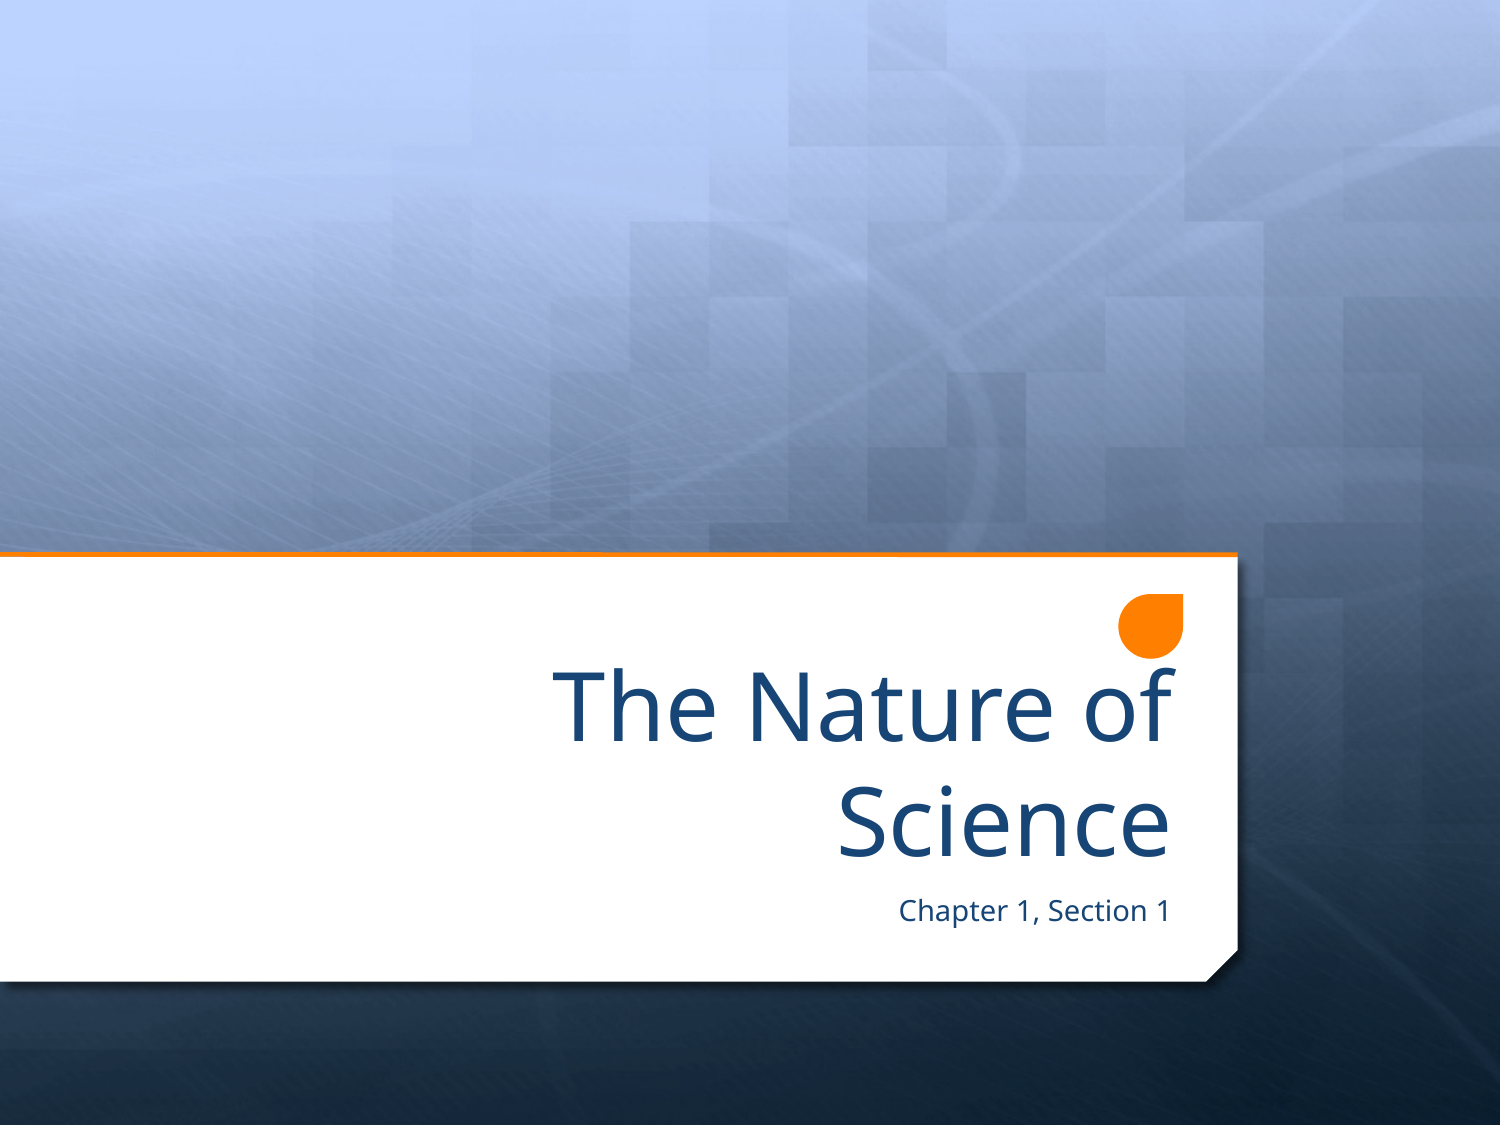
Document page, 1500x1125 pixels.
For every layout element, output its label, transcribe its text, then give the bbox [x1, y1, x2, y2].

subtitle Chapter 1, Section 1 [225, 885, 1188, 980]
title The Nature of Science [225, 641, 1188, 883]
